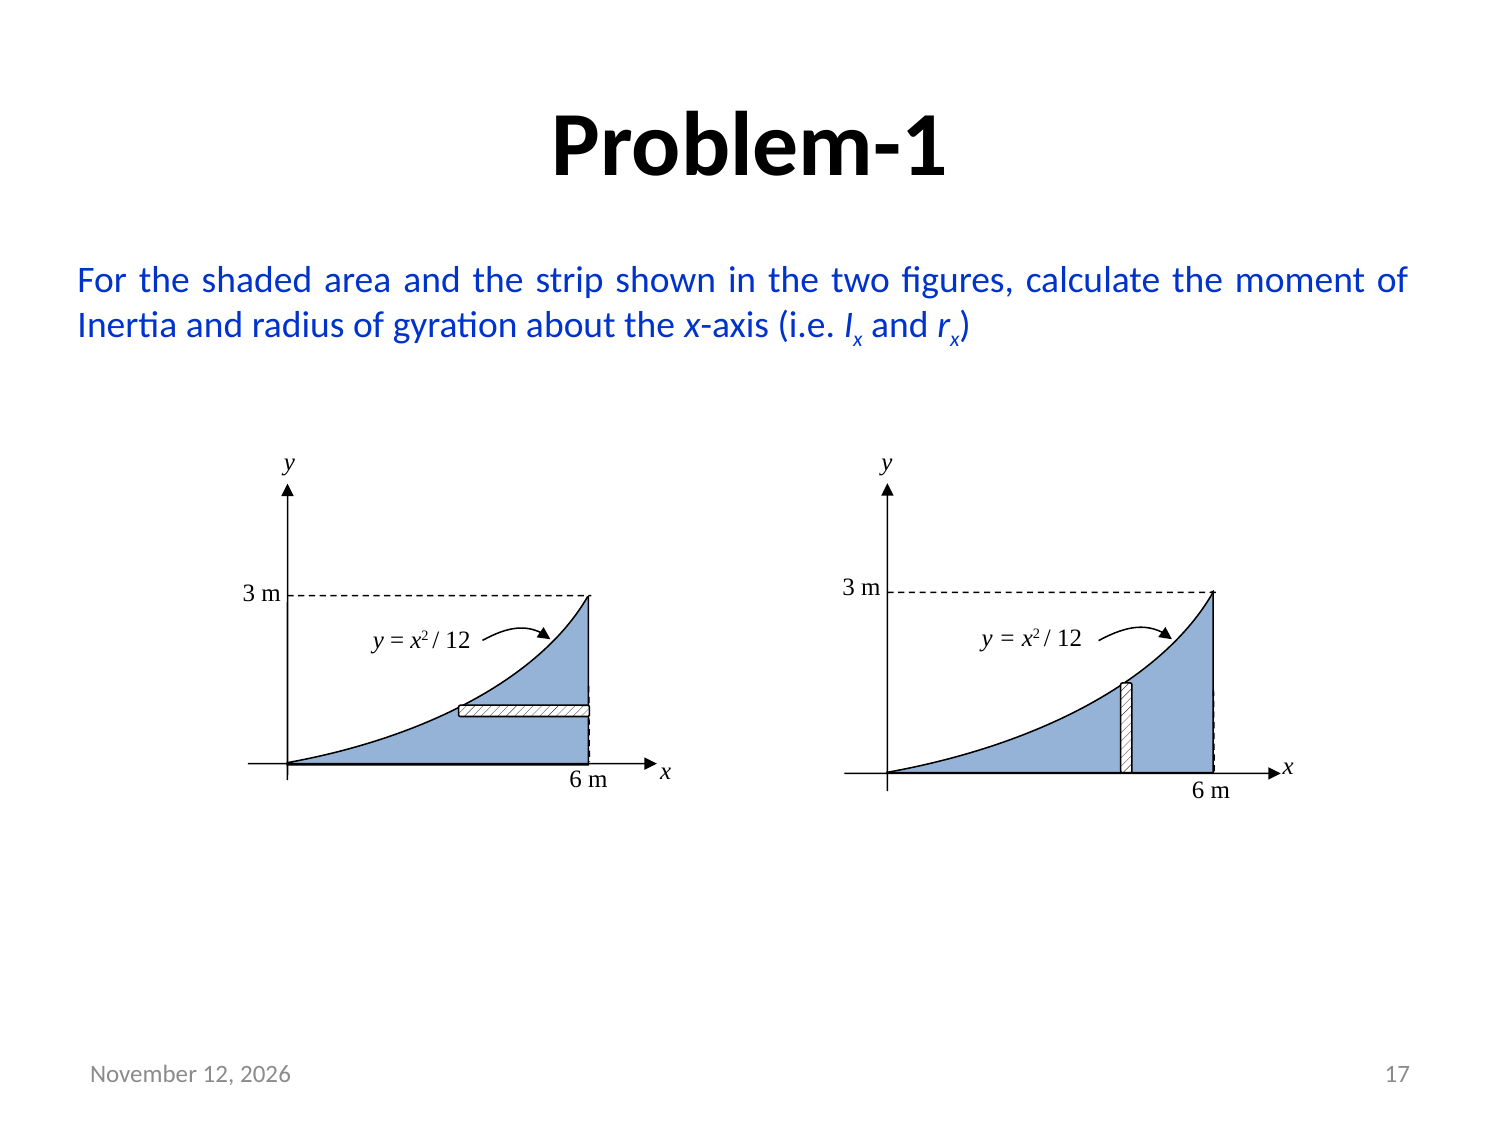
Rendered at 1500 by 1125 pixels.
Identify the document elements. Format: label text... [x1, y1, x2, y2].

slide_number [75, 1042, 425, 1103]
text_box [724, 437, 1326, 813]
slide_number 17 [1074, 1042, 1425, 1103]
text_box For the shaded area and the strip shown in the two figures, calculate the moment of Inertia and radius of gyration about the x-axis (i.e. Ix and rx) [62, 247, 1425, 359]
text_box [137, 437, 705, 801]
title Problem-1 [75, 45, 1425, 233]
